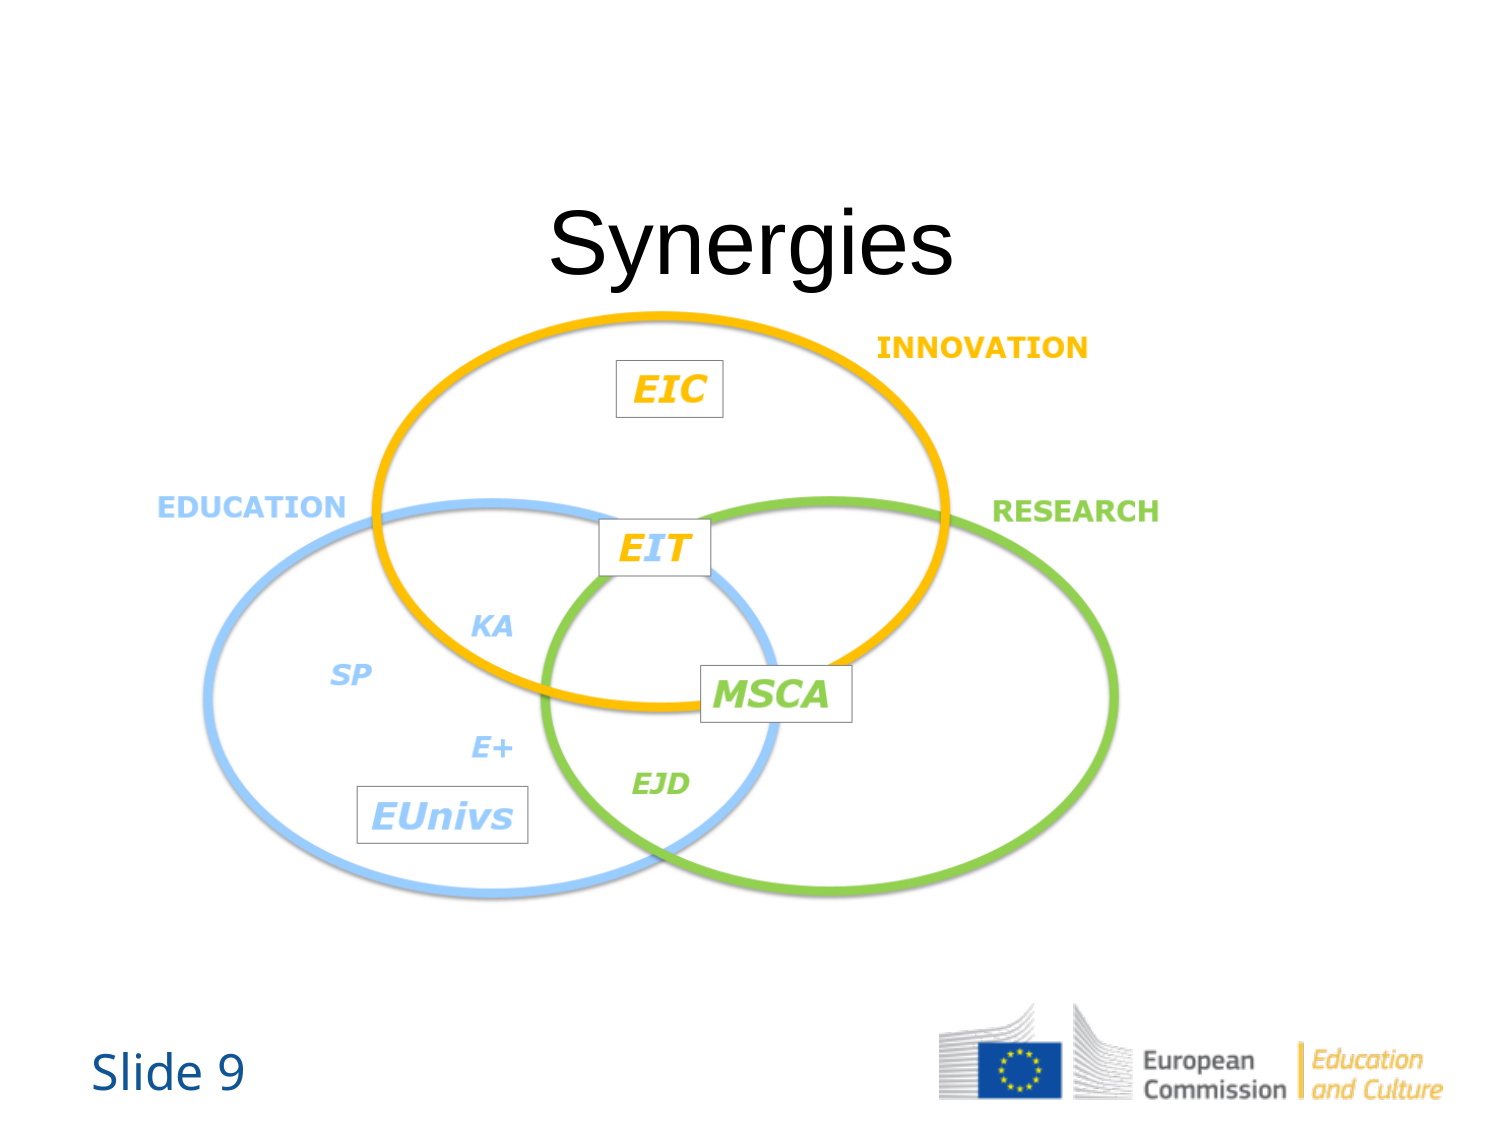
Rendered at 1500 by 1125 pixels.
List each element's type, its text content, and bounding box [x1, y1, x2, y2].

picture [939, 1003, 1443, 1106]
title Synergies [76, 160, 1428, 315]
picture [123, 297, 1197, 916]
slide_number Slide 9 [76, 1033, 427, 1112]
